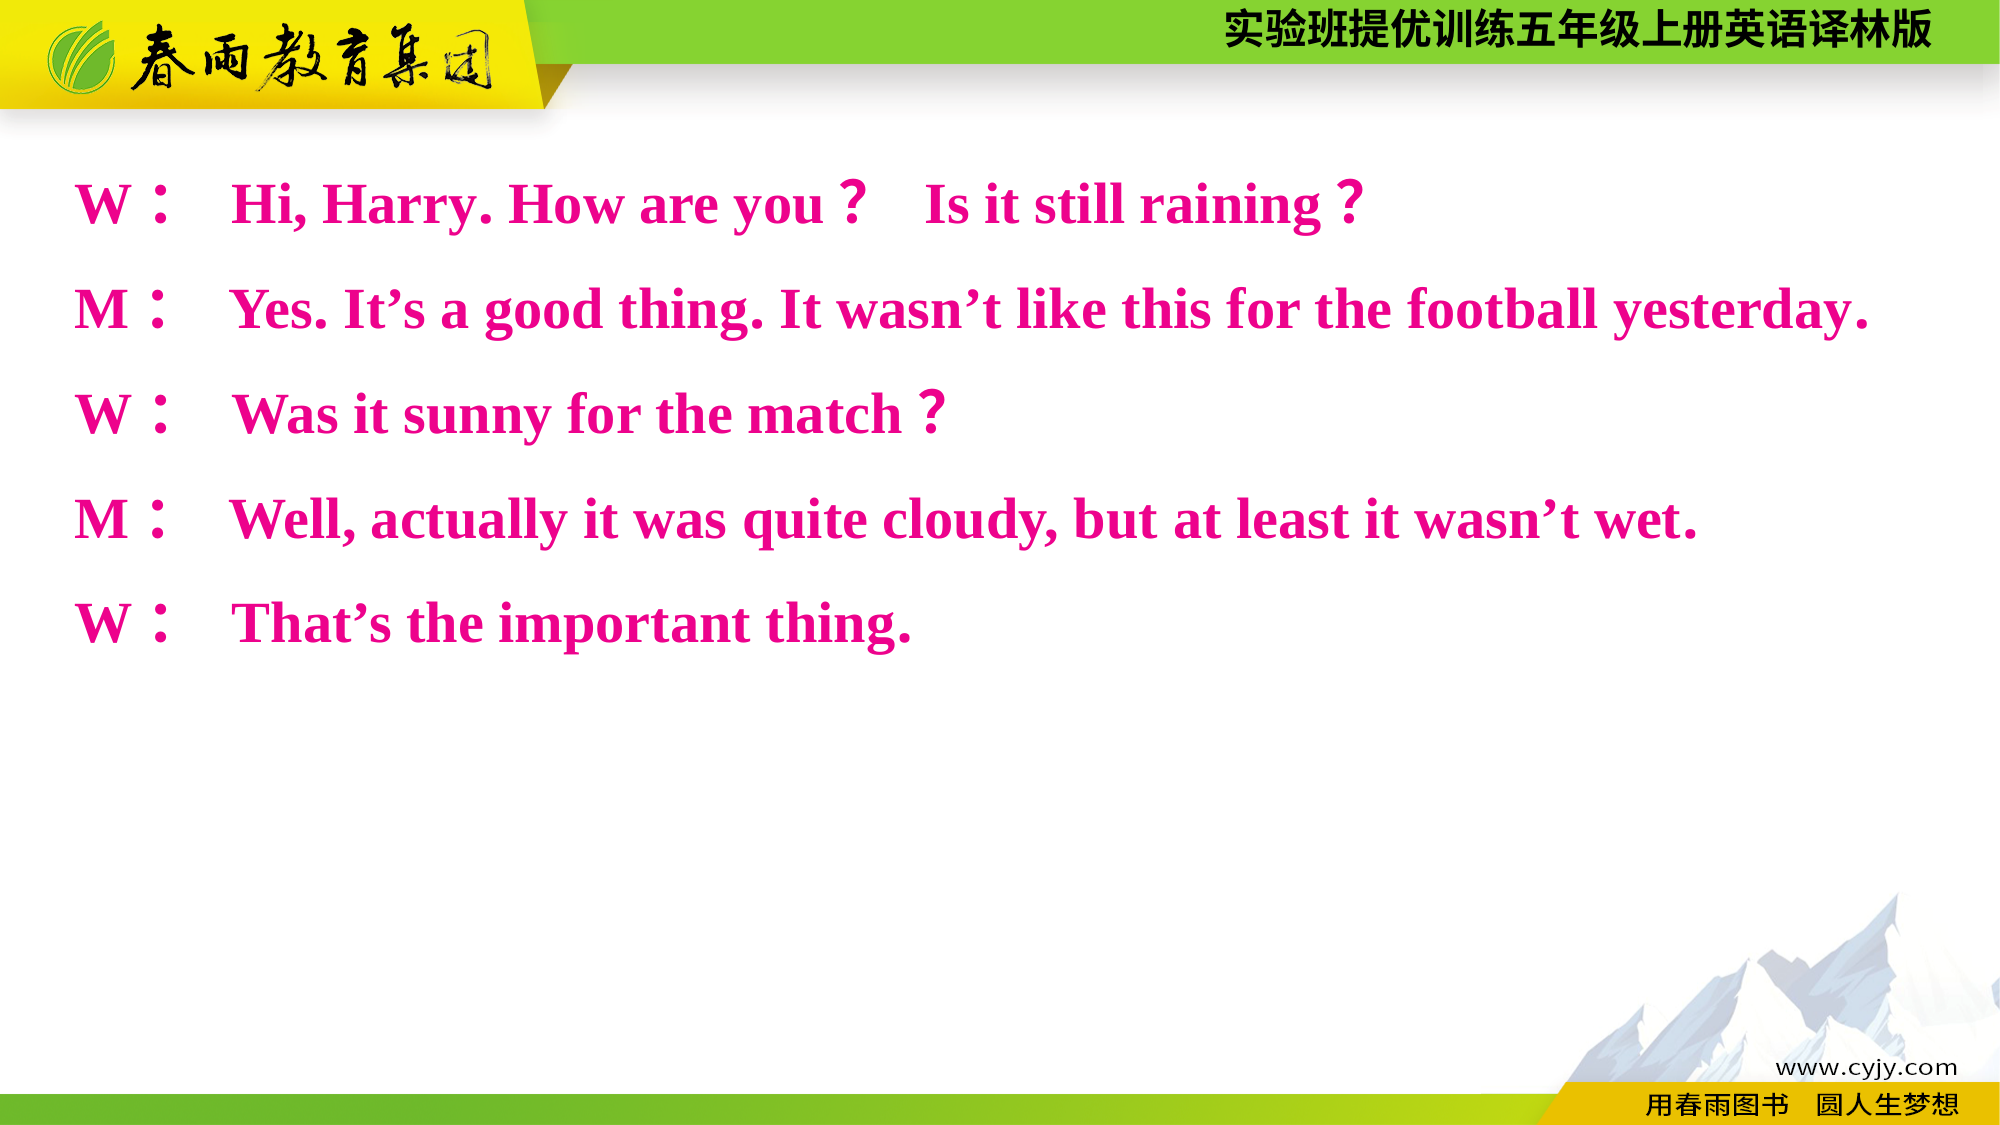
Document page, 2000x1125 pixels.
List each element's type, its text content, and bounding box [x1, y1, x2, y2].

picture [0, 0, 2000, 1125]
list W： Hi, Harry. How are you？ Is it still raining？ M： Yes. It’s a good thing. It wasn’t like this for the football yesterday. W： Was it sunny for the match？ M： Well, actually it was quite cloudy, but at least it wasn’t wet. W： That’s the important thing. [59, 122, 1944, 655]
